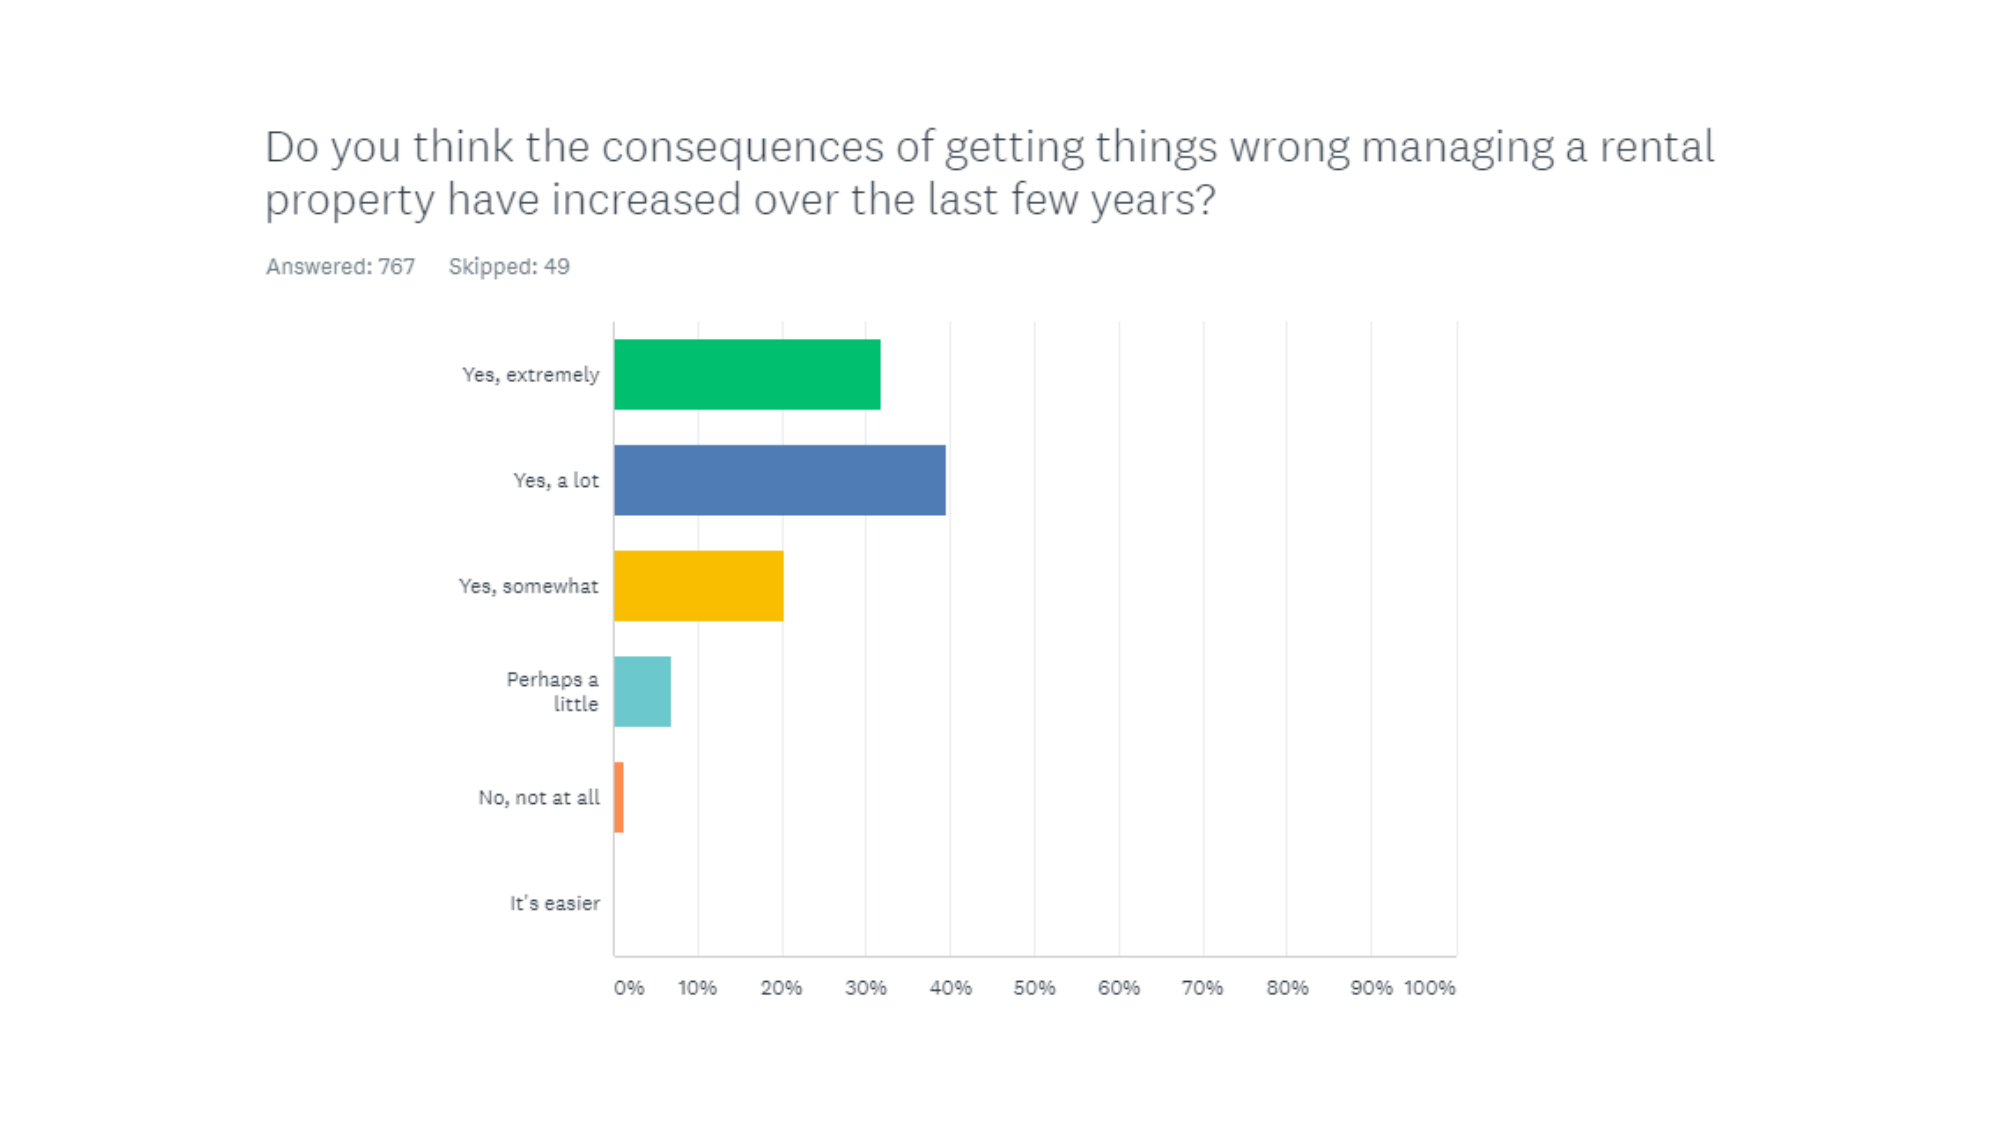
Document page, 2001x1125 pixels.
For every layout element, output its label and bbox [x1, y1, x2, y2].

picture [249, 113, 1741, 1059]
